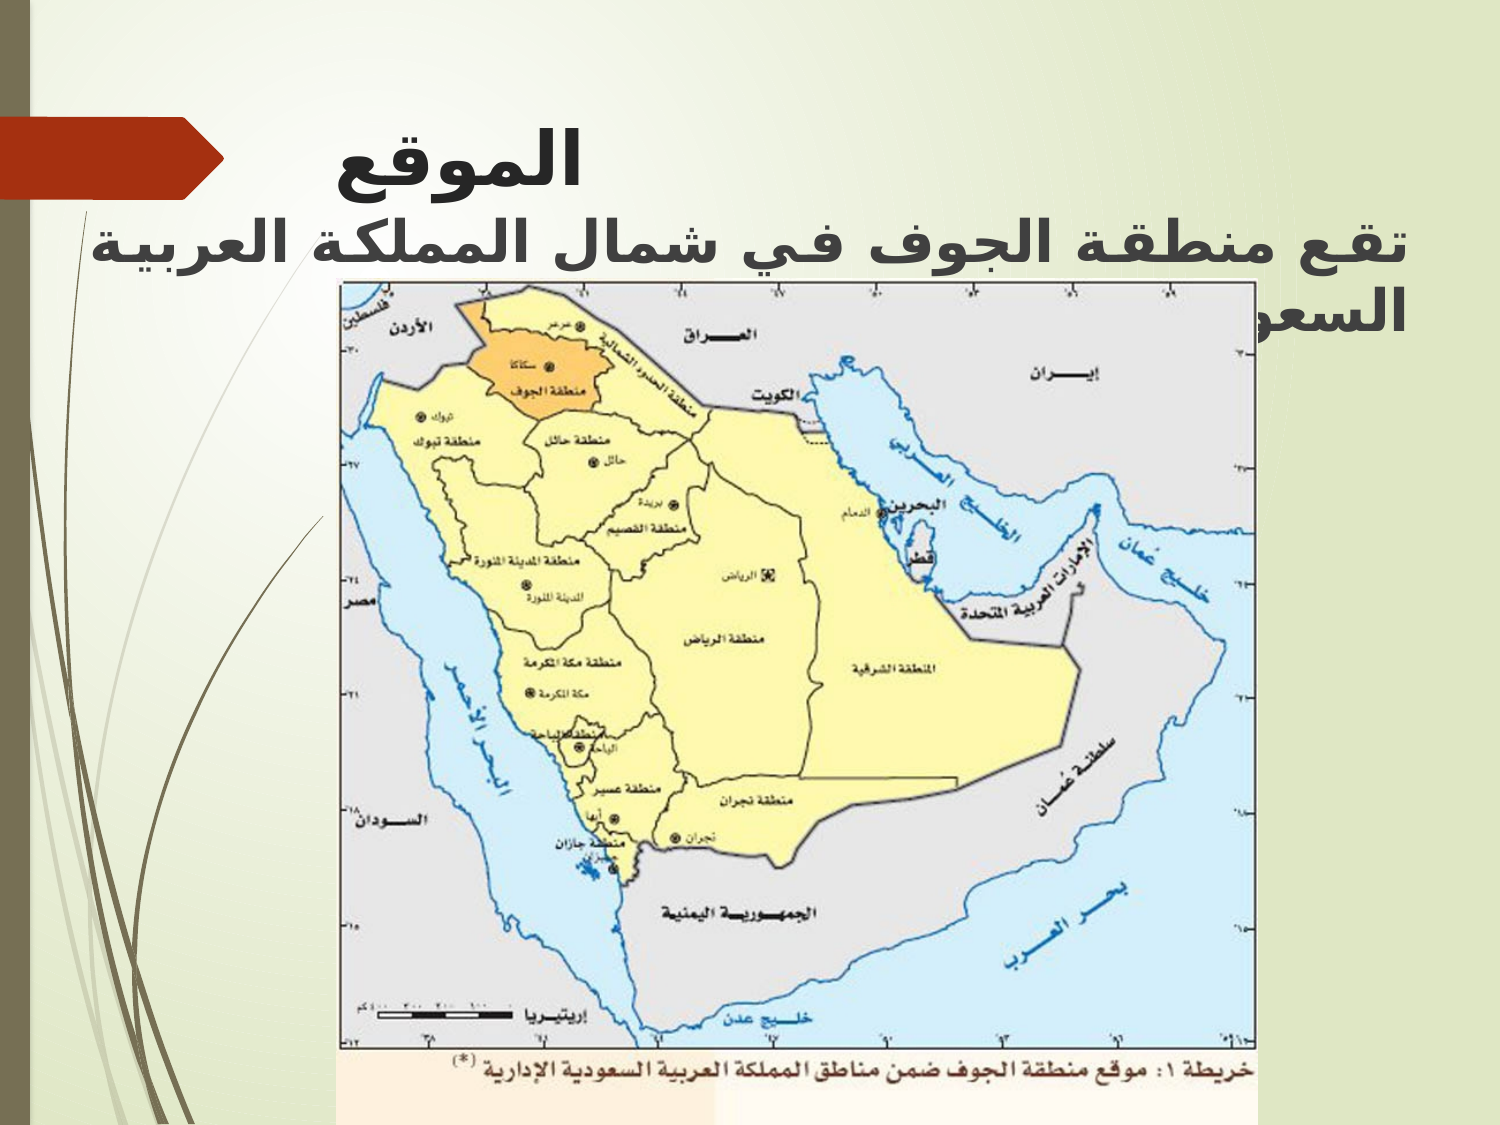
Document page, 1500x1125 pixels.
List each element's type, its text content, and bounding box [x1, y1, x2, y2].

picture [336, 278, 1259, 1125]
list تقع منطقة الجوف في شمال المملكة العربية السعودية. [75, 196, 1425, 939]
title الموقع [319, 102, 1400, 196]
